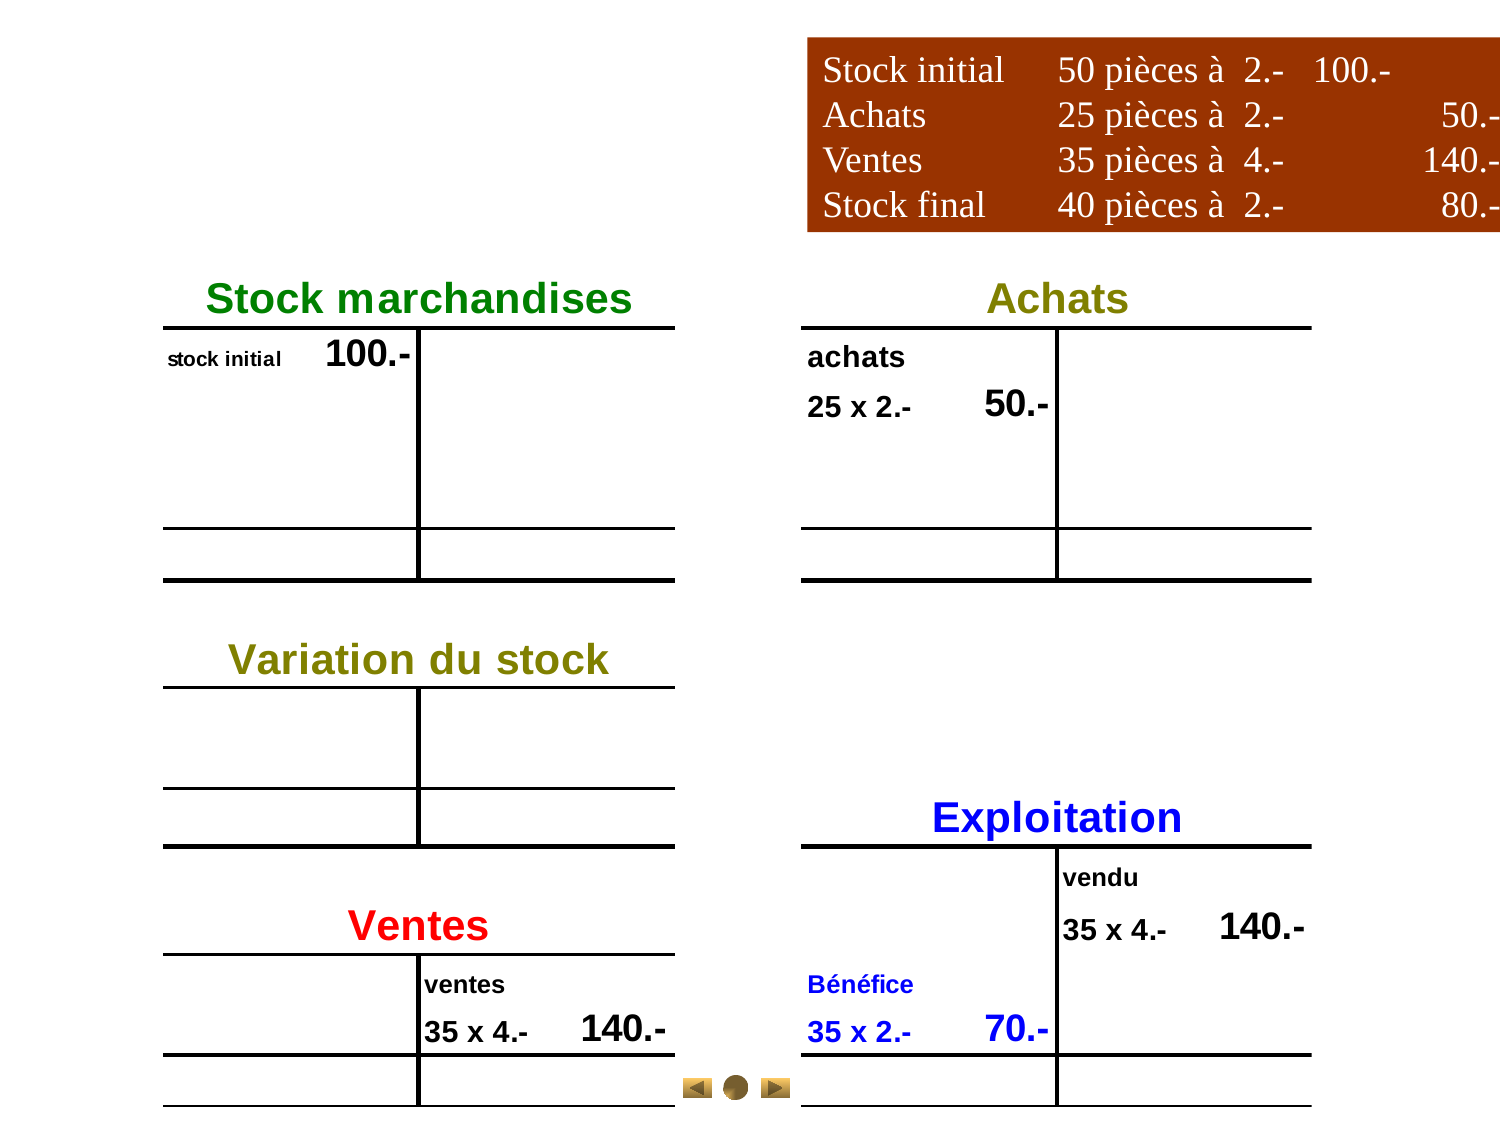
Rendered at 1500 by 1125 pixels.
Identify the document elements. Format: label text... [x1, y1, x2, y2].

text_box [162, 269, 1314, 1108]
text_box Stock initial 50 pièces à 2.- 100.- Achats 25 pièces à 2.- 50.- Ventes 35 pièces à 4.- 140.- Stock final 40 pièces à 2.- 80.- [807, 37, 1500, 233]
